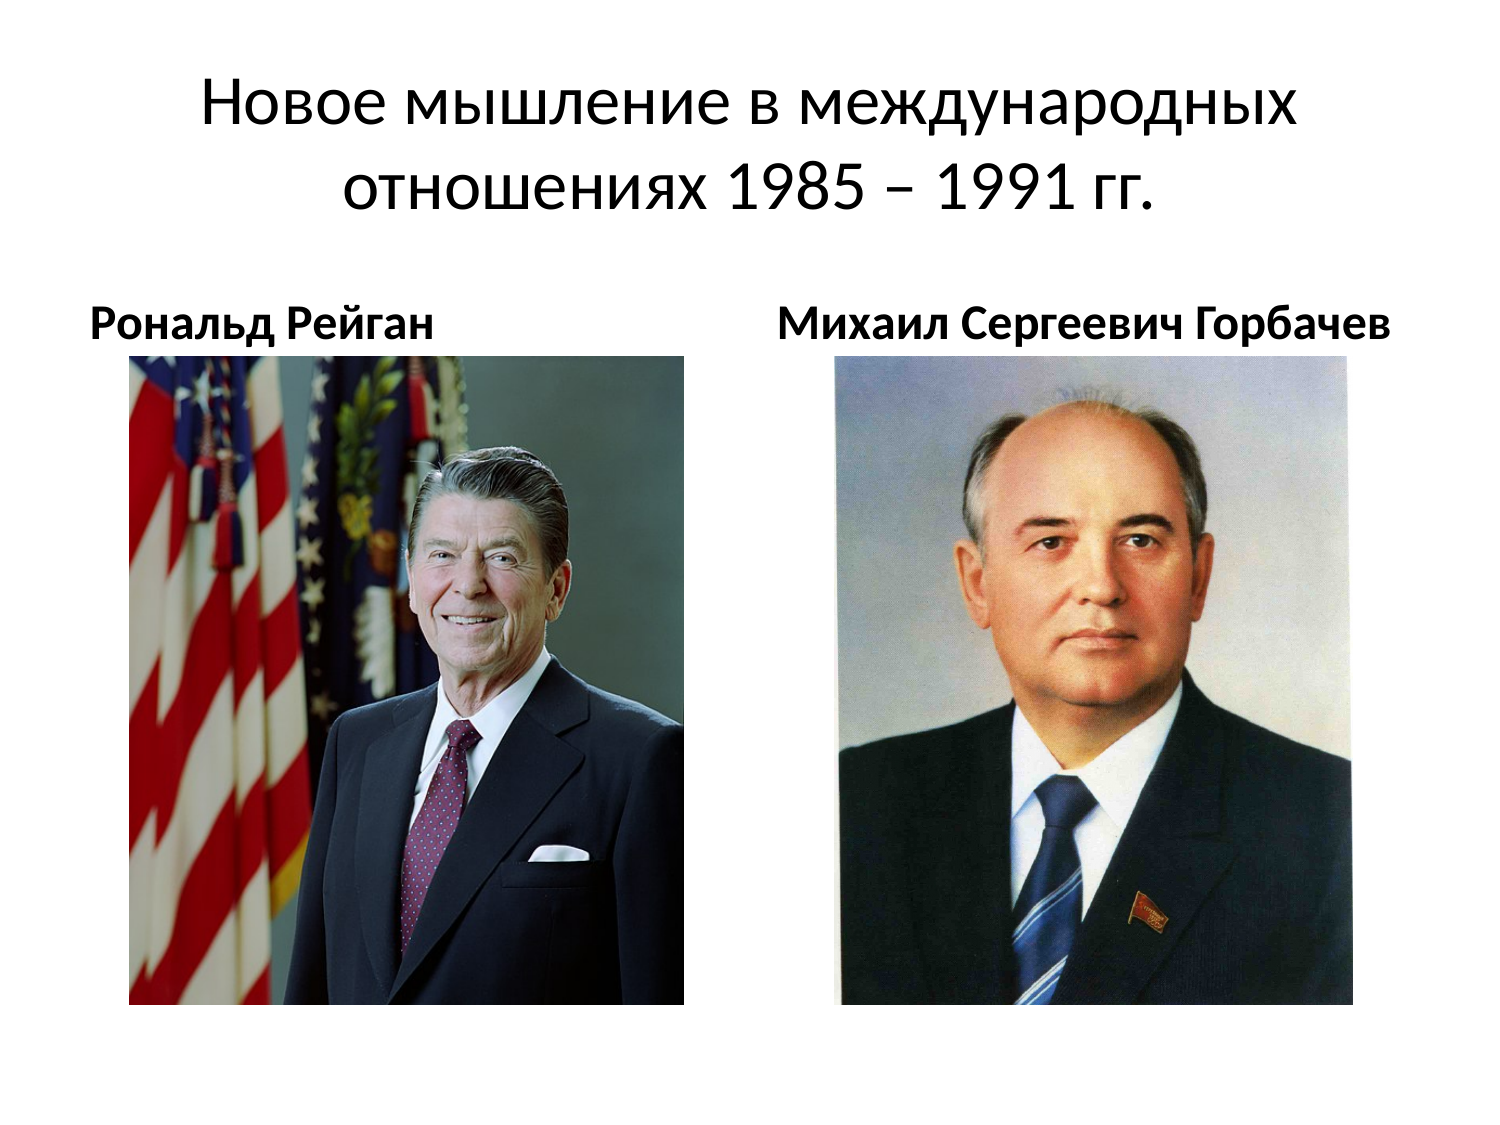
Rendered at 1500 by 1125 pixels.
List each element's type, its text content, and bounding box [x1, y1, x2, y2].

text_box Рональд Рейган [75, 251, 738, 357]
text_box Михаил Сергеевич Горбачев [761, 251, 1425, 357]
picture [129, 356, 684, 1005]
text_box Новое мышление в международных отношениях 1985 – 1991 гг. [74, 45, 1425, 233]
picture [834, 356, 1353, 1005]
